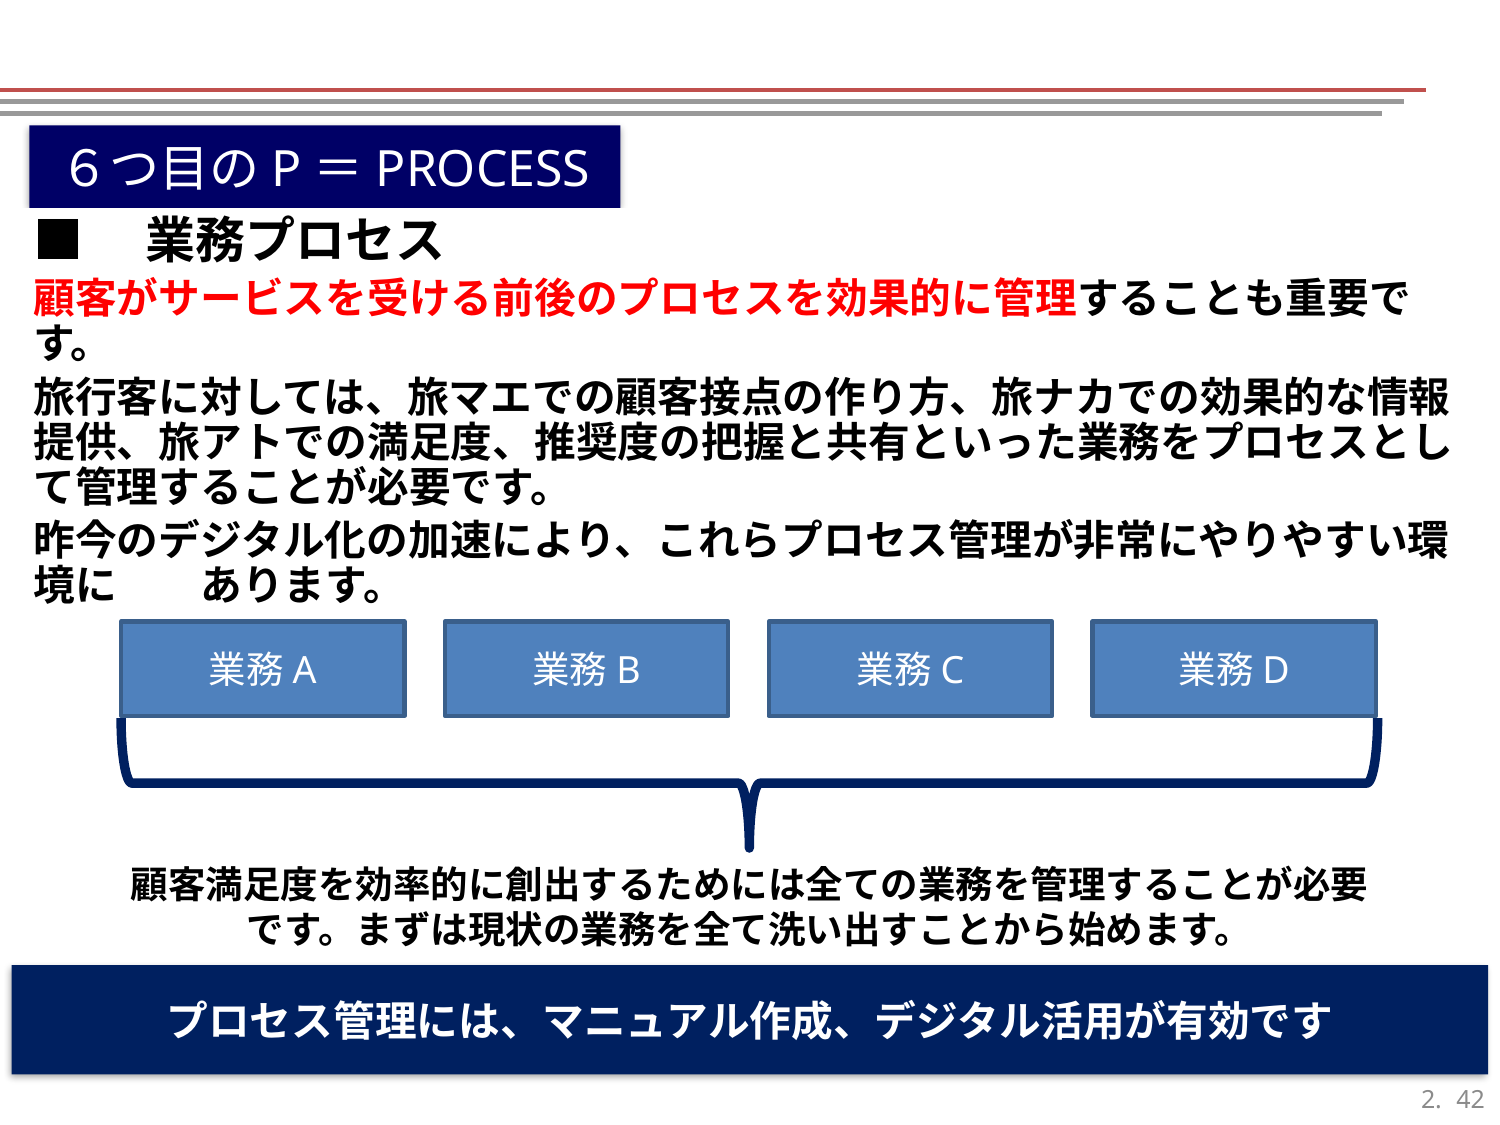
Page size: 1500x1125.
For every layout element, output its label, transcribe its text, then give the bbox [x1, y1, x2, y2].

text_box 業務A [119, 619, 407, 718]
text_box ６つ目のP＝PROCESS [29, 125, 621, 206]
text_box 業務D [1090, 619, 1378, 718]
text_box 業務C [767, 619, 1054, 718]
text_box ■ 業務プロセス 顧客がサービスを受ける前後のプロセスを効果的に管理することも重要です。 旅行客に対しては、旅マエでの顧客接点の作り方、旅ナカでの効果的な情報提供、旅アトでの満足度、推奨度の把握と共有といった業務をプロセスとして管理することが必要です。 昨今のデジタル化の加速により、これらプロセス管理が非常にやりやすい環境に あります。 [17, 206, 1485, 565]
slide_number 41 [1381, 1065, 1500, 1125]
text_box [120, 718, 1379, 849]
text_box 業務B [443, 619, 730, 718]
text_box プロセス管理には、マニュアル作成、デジタル活用が有効です [11, 965, 1489, 1075]
text_box 顧客満足度を効率的に創出するためには全ての業務を管理することが必要です。まずは現状の業務を全て洗い出すことから始めます。 [98, 853, 1400, 959]
